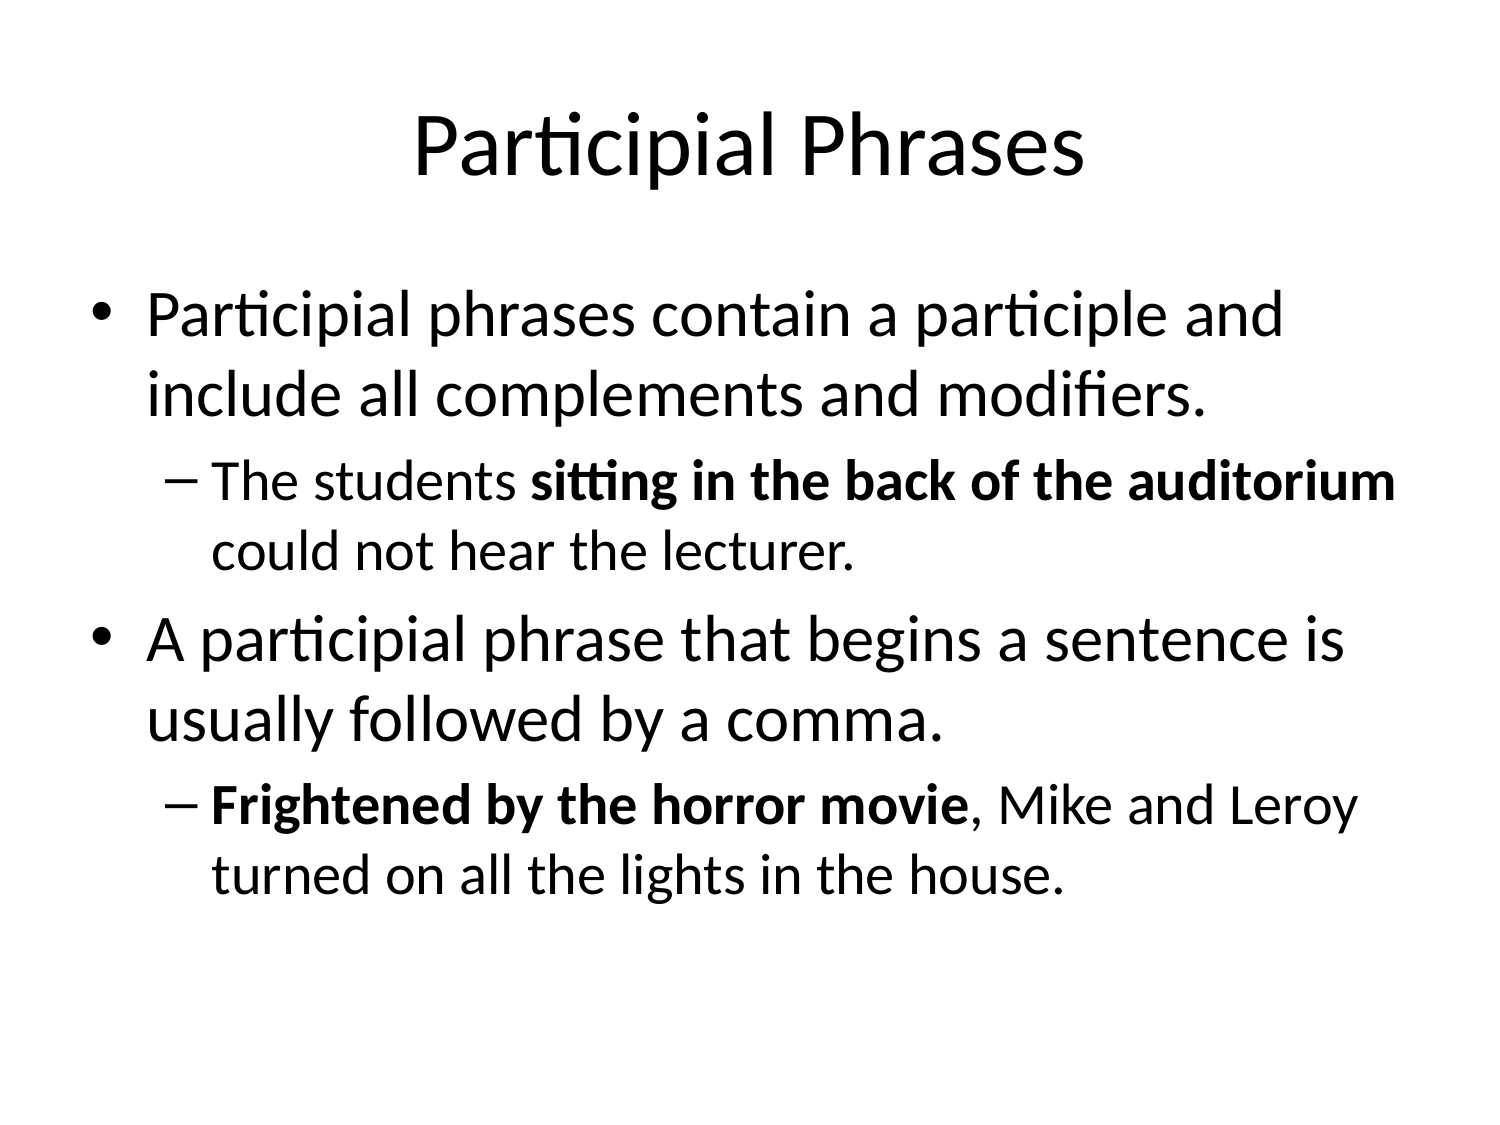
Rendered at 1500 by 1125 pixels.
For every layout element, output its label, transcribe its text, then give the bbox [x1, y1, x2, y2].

list Participial phrases contain a participle and include all complements and modifiers. The students sitting in the back of the auditorium could not hear the lecturer. A participial phrase that begins a sentence is usually followed by a comma. Frightened by the horror movie, Mike and Leroy turned on all the lights in the house. [75, 262, 1425, 1005]
title Participial Phrases [75, 45, 1425, 233]
